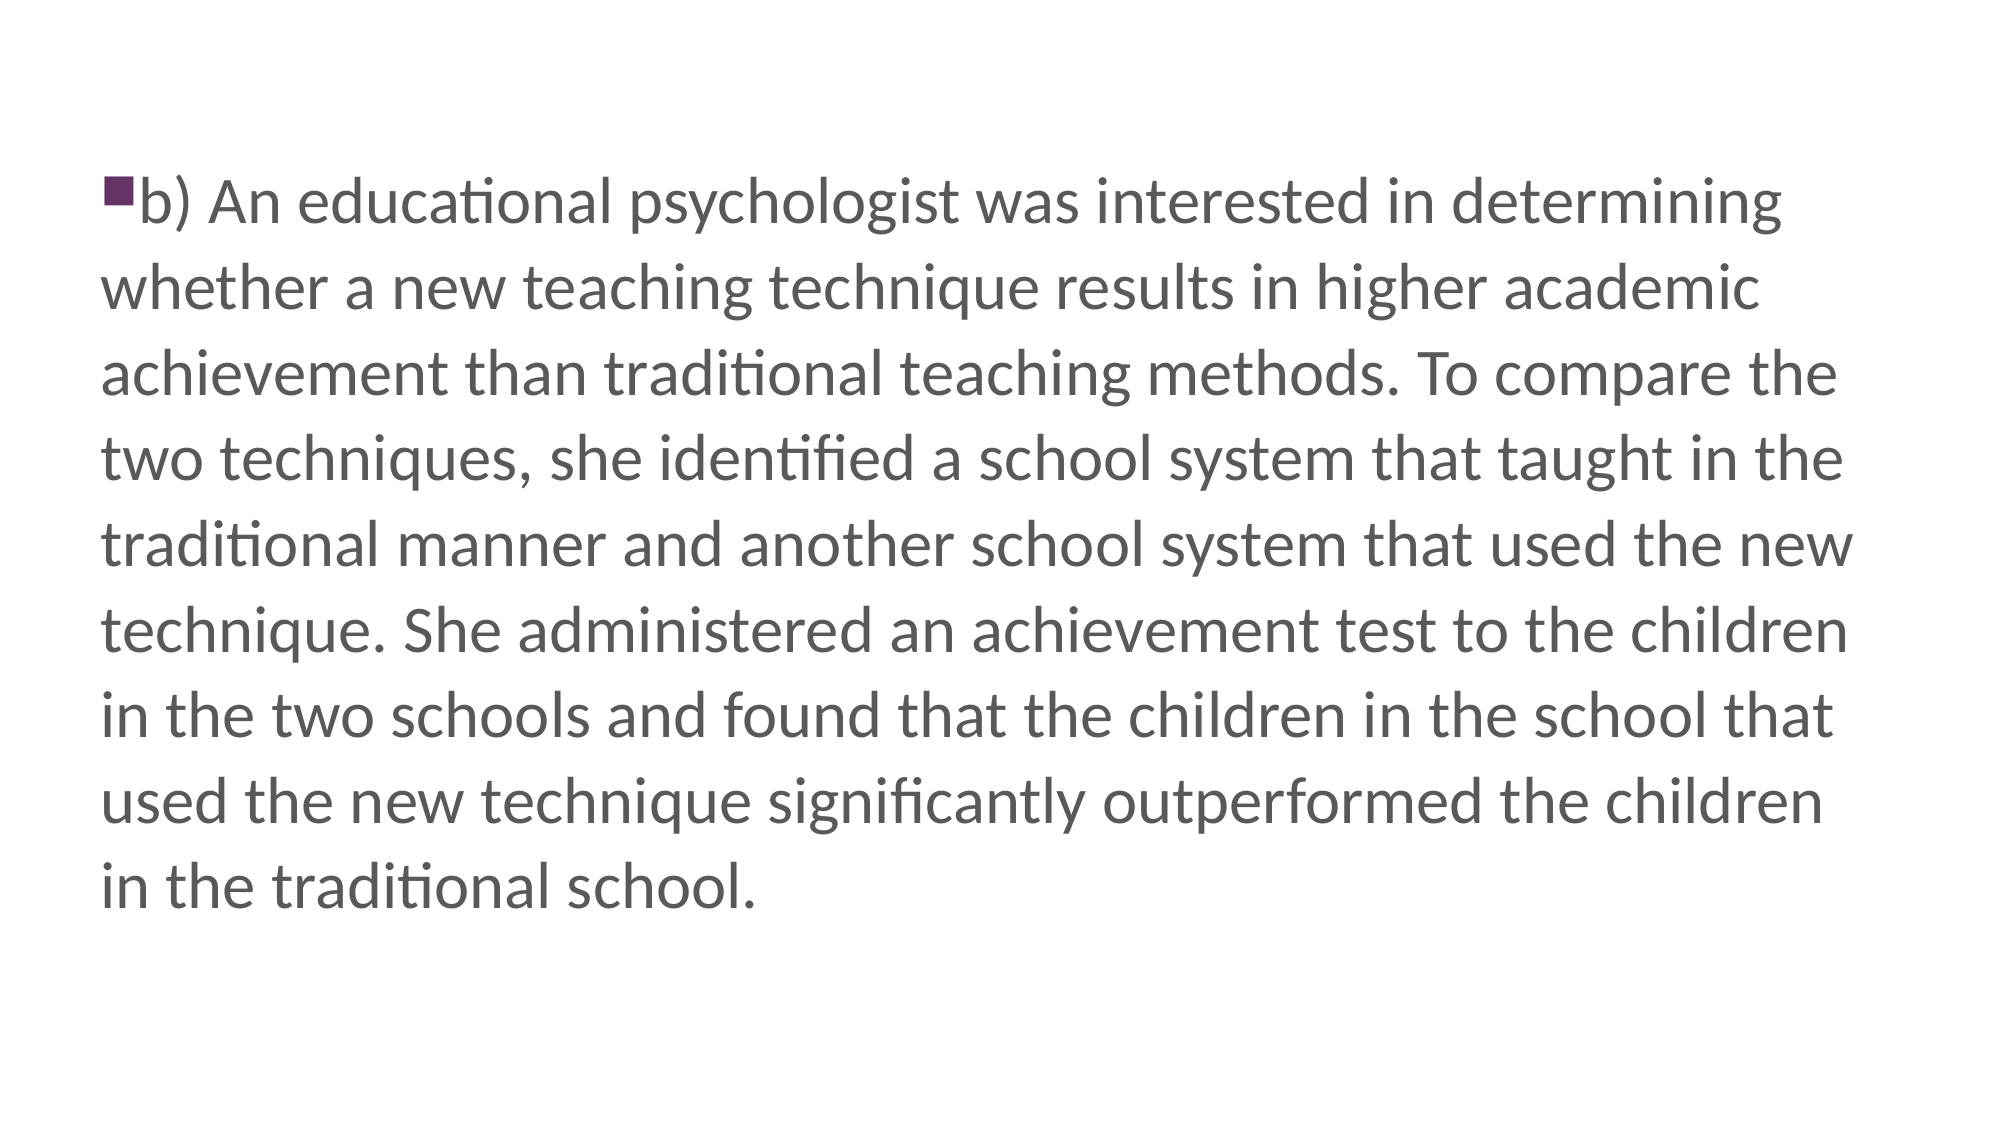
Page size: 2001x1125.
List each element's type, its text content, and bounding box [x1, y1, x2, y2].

list b) An educational psychologist was interested in determining whether a new teaching technique results in higher academic achievement than traditional teaching methods. To compare the two techniques, she identified a school system that taught in the traditional manner and another school system that used the new technique. She administered an achievement test to the children in the two schools and found that the children in the school that used the new technique significantly outperformed the children in the traditional school. [85, 79, 1906, 1125]
